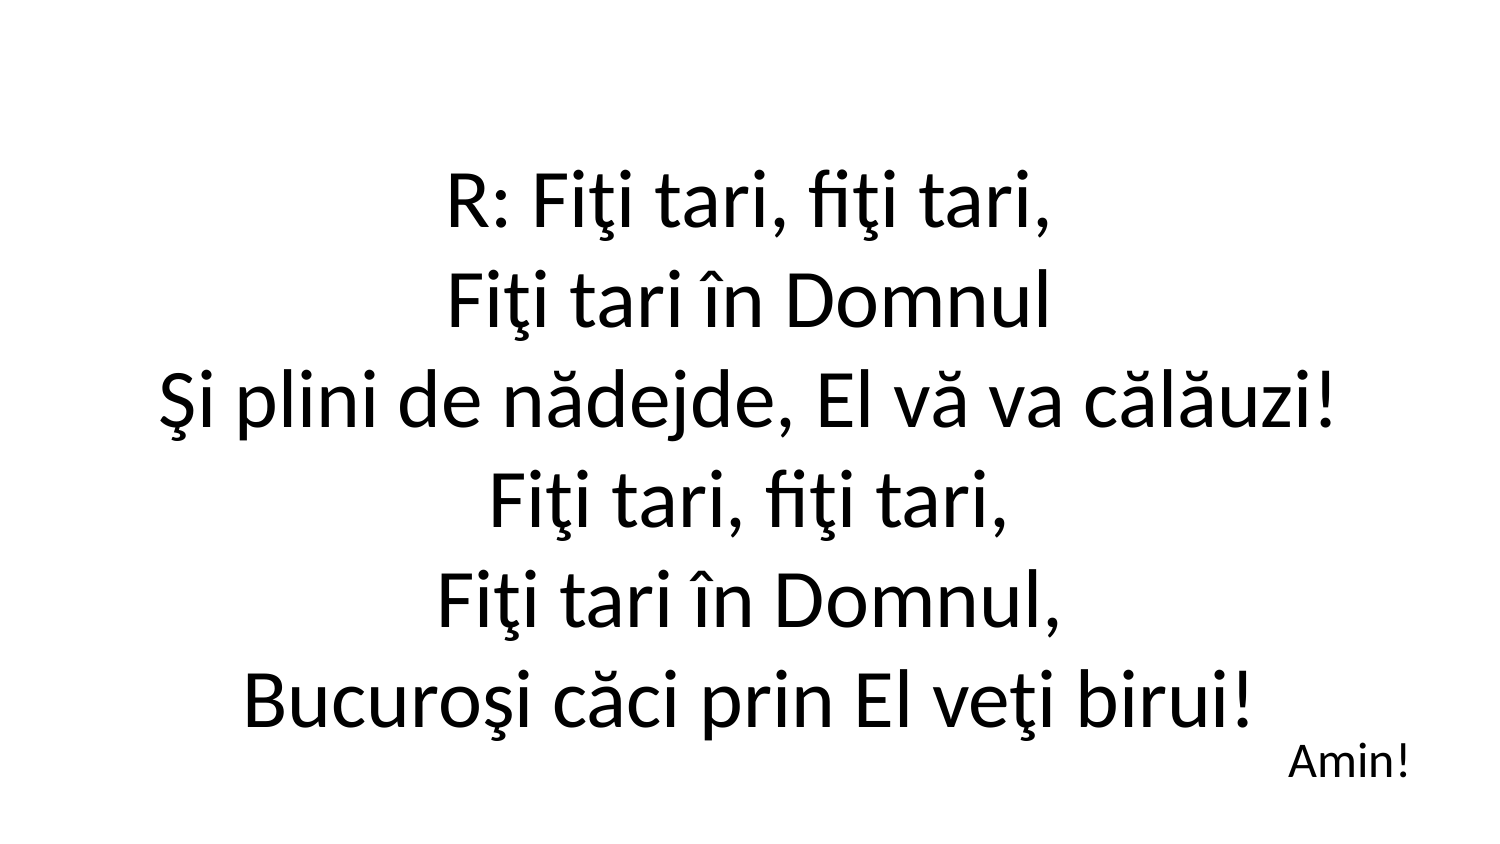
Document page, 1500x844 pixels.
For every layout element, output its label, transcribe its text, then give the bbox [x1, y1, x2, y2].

text_box Amin! [1273, 674, 1427, 795]
text_box R: Fiţi tari, fiţi tari, Fiţi tari în Domnul Şi plini de nădejde, El vă va călăuzi! Fiţi tari, fiţi tari, Fiţi tari în Domnul, Bucuroşi căci prin El veţi birui! [144, 92, 1356, 752]
